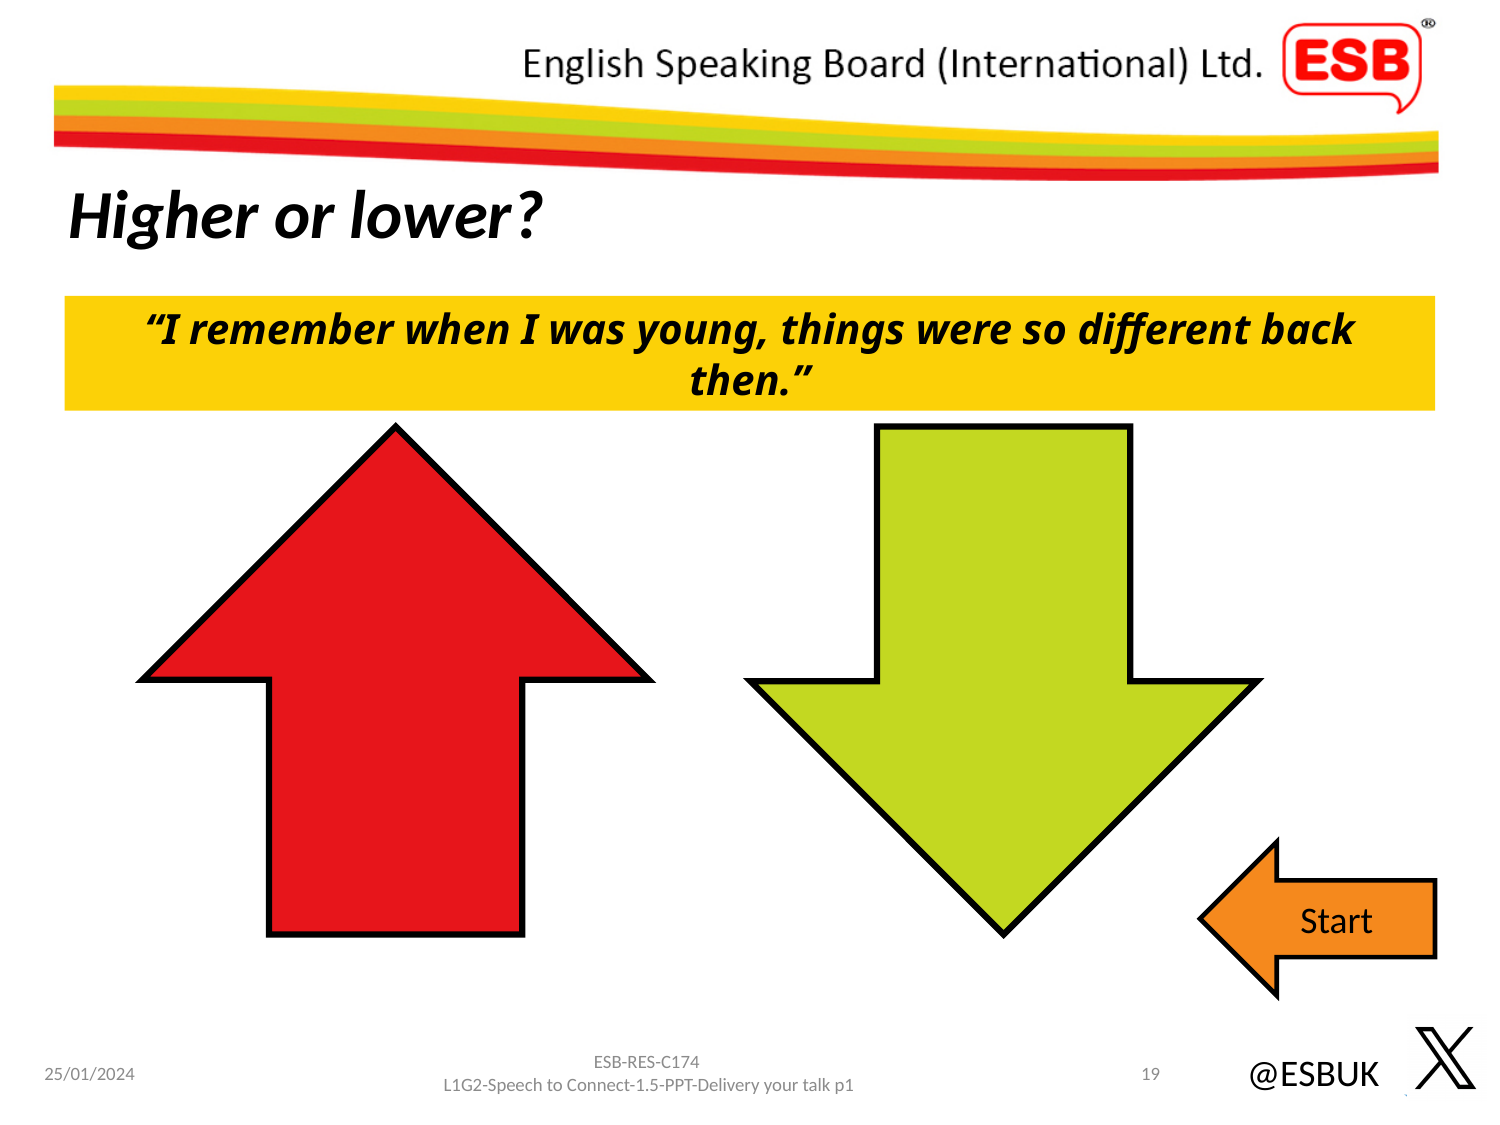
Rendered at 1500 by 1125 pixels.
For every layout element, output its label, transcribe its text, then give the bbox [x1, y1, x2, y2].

text_box [748, 425, 1260, 936]
footer ESB-RES-C174 L1G2-Speech to Connect-1.5-PPT-Delivery your talk p1 [395, 1042, 902, 1103]
text_box “I remember when I was young, things were so different back then.” [64, 295, 1436, 411]
slide_number 19 [930, 1042, 1176, 1103]
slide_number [29, 1042, 367, 1103]
picture [1404, 1014, 1487, 1102]
text_box [140, 425, 652, 936]
text_box Start [1198, 839, 1437, 998]
title Higher or lower? [53, 168, 1347, 264]
picture [0, 0, 1500, 189]
